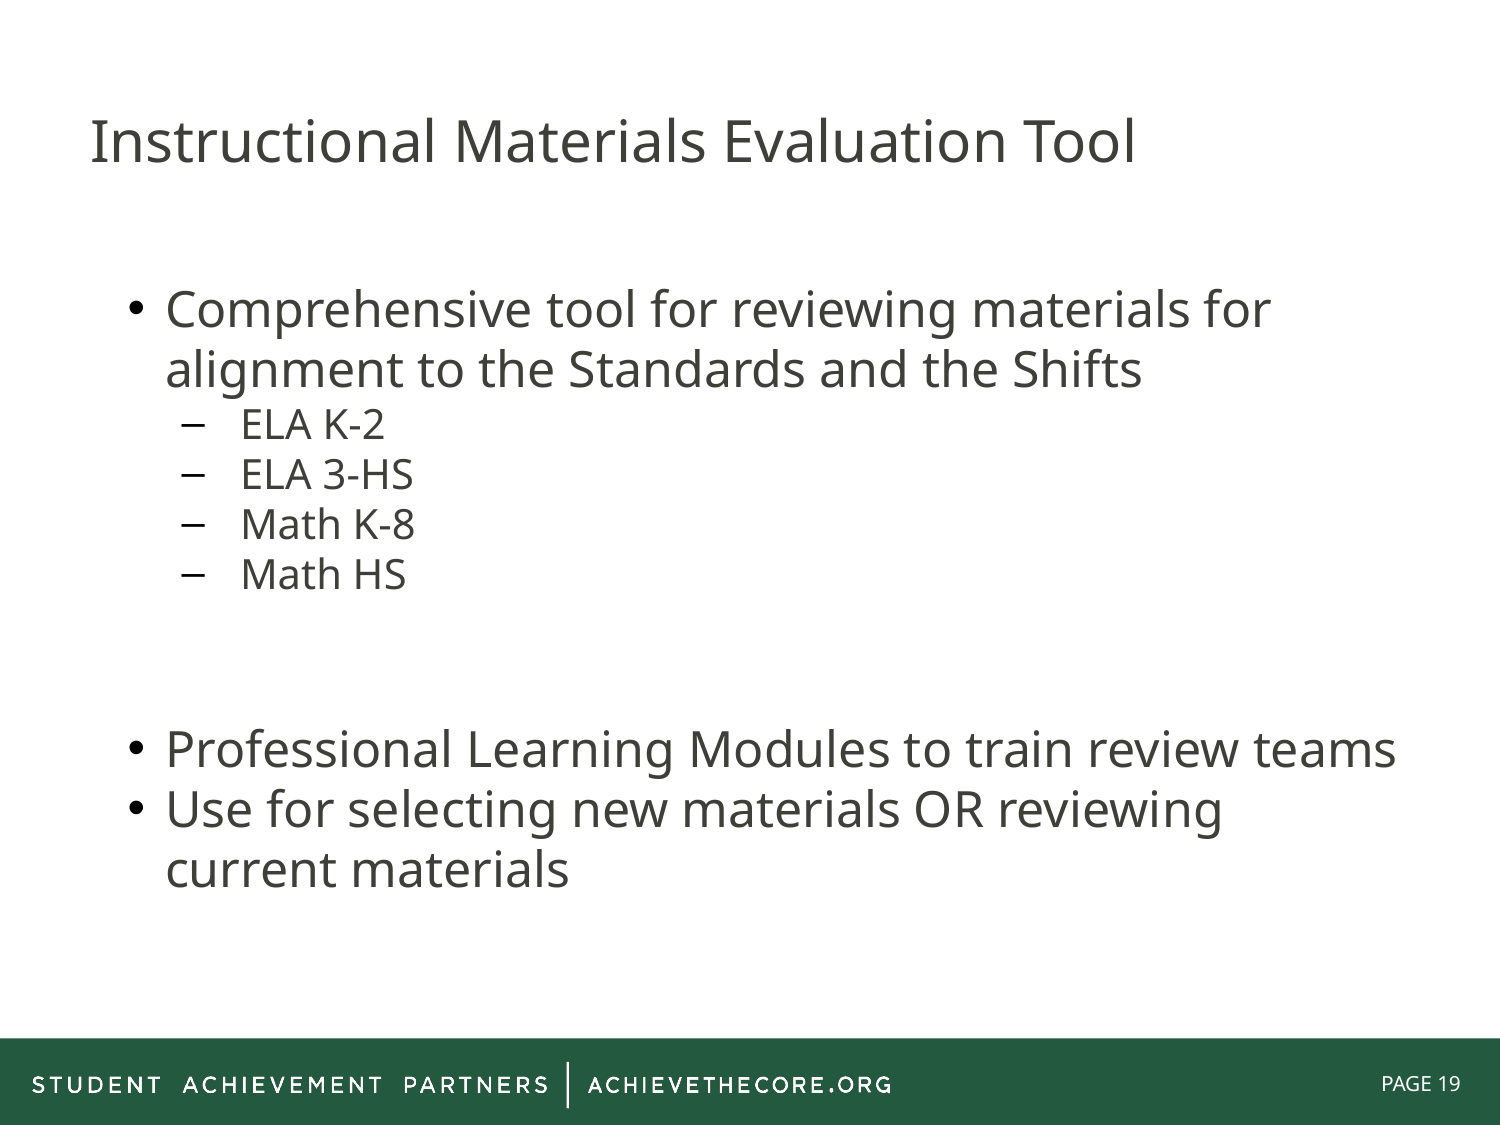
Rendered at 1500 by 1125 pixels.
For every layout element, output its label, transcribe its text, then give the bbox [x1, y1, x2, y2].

picture [12, 1055, 911, 1112]
title Instructional Materials Evaluation Tool [75, 45, 1425, 233]
list Comprehensive tool for reviewing materials for alignment to the Standards and the Shifts ELA K-2 ELA 3-HS Math K-8 Math HS Professional Learning Modules to train review teams Use for selecting new materials OR reviewing current materials [75, 262, 1425, 1005]
